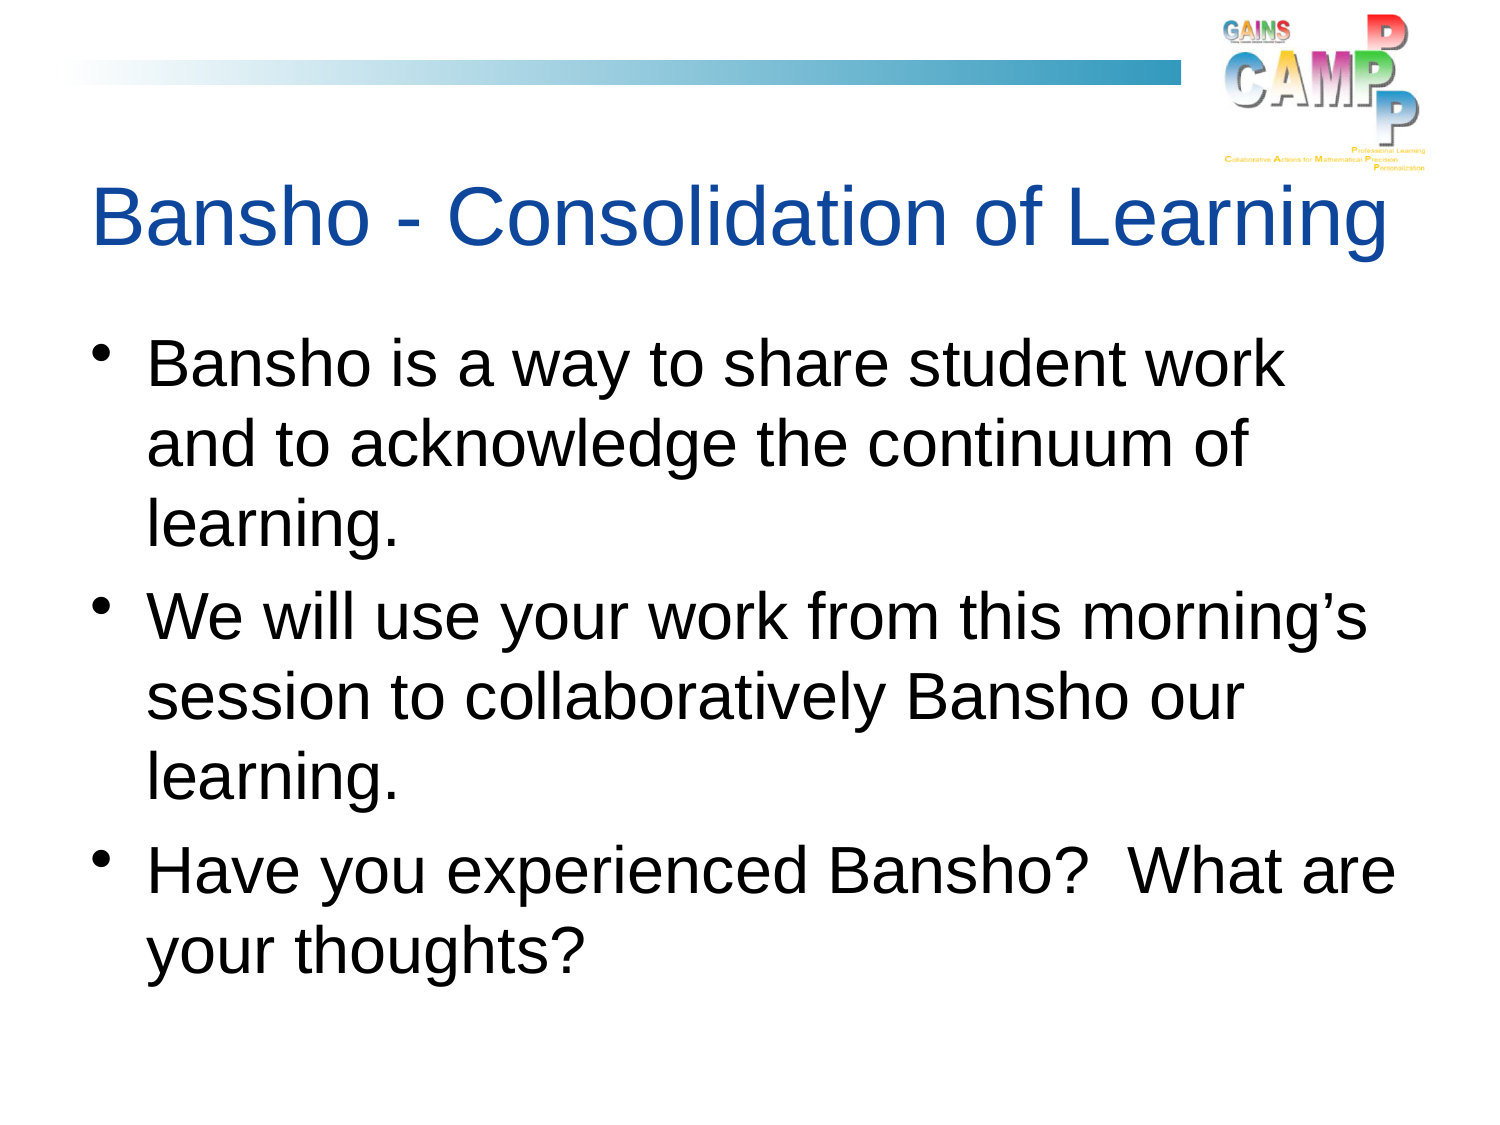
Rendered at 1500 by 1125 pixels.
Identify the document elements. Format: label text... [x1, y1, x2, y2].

title Bansho - Consolidation of Learning [74, 124, 1426, 301]
picture [1204, 0, 1442, 190]
list Bansho is a way to share student work and to acknowledge the continuum of learning. We will use your work from this morning’s session to collaboratively Bansho our learning. Have you experienced Bansho? What are your thoughts? [74, 312, 1426, 1088]
